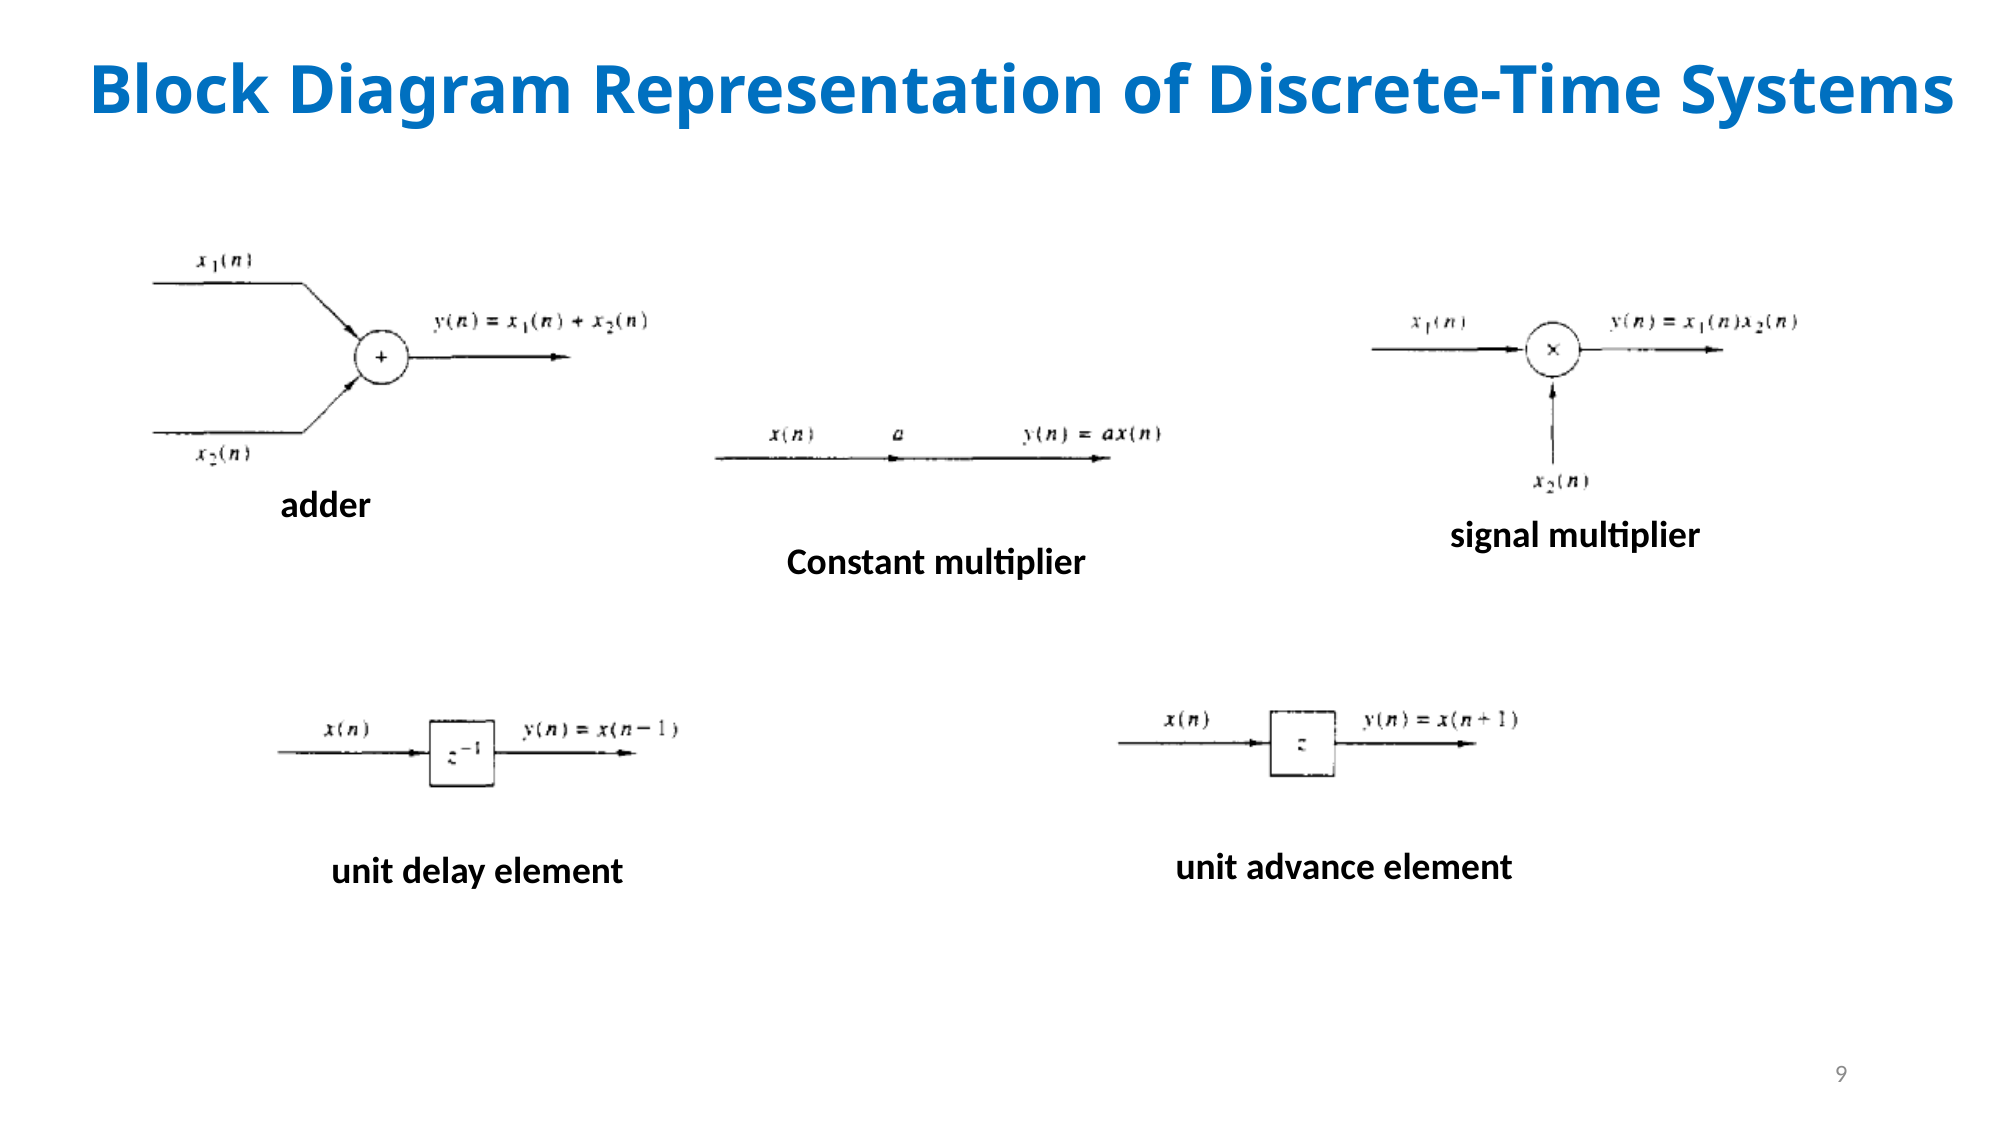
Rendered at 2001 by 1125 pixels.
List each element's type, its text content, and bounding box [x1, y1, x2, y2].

text_box unit advance element [1160, 834, 1529, 895]
text_box adder [265, 473, 387, 533]
picture [1344, 288, 1808, 503]
picture [265, 701, 691, 797]
text_box signal multiplier [1435, 503, 1716, 563]
text_box Constant multiplier [772, 529, 1102, 590]
text_box unit delay element [316, 838, 639, 899]
slide_number 9 [1412, 1042, 1863, 1103]
text_box Block Diagram Representation of Discrete-Time Systems [73, 39, 1972, 135]
picture [118, 236, 656, 473]
picture [1103, 687, 1530, 782]
picture [710, 392, 1180, 490]
